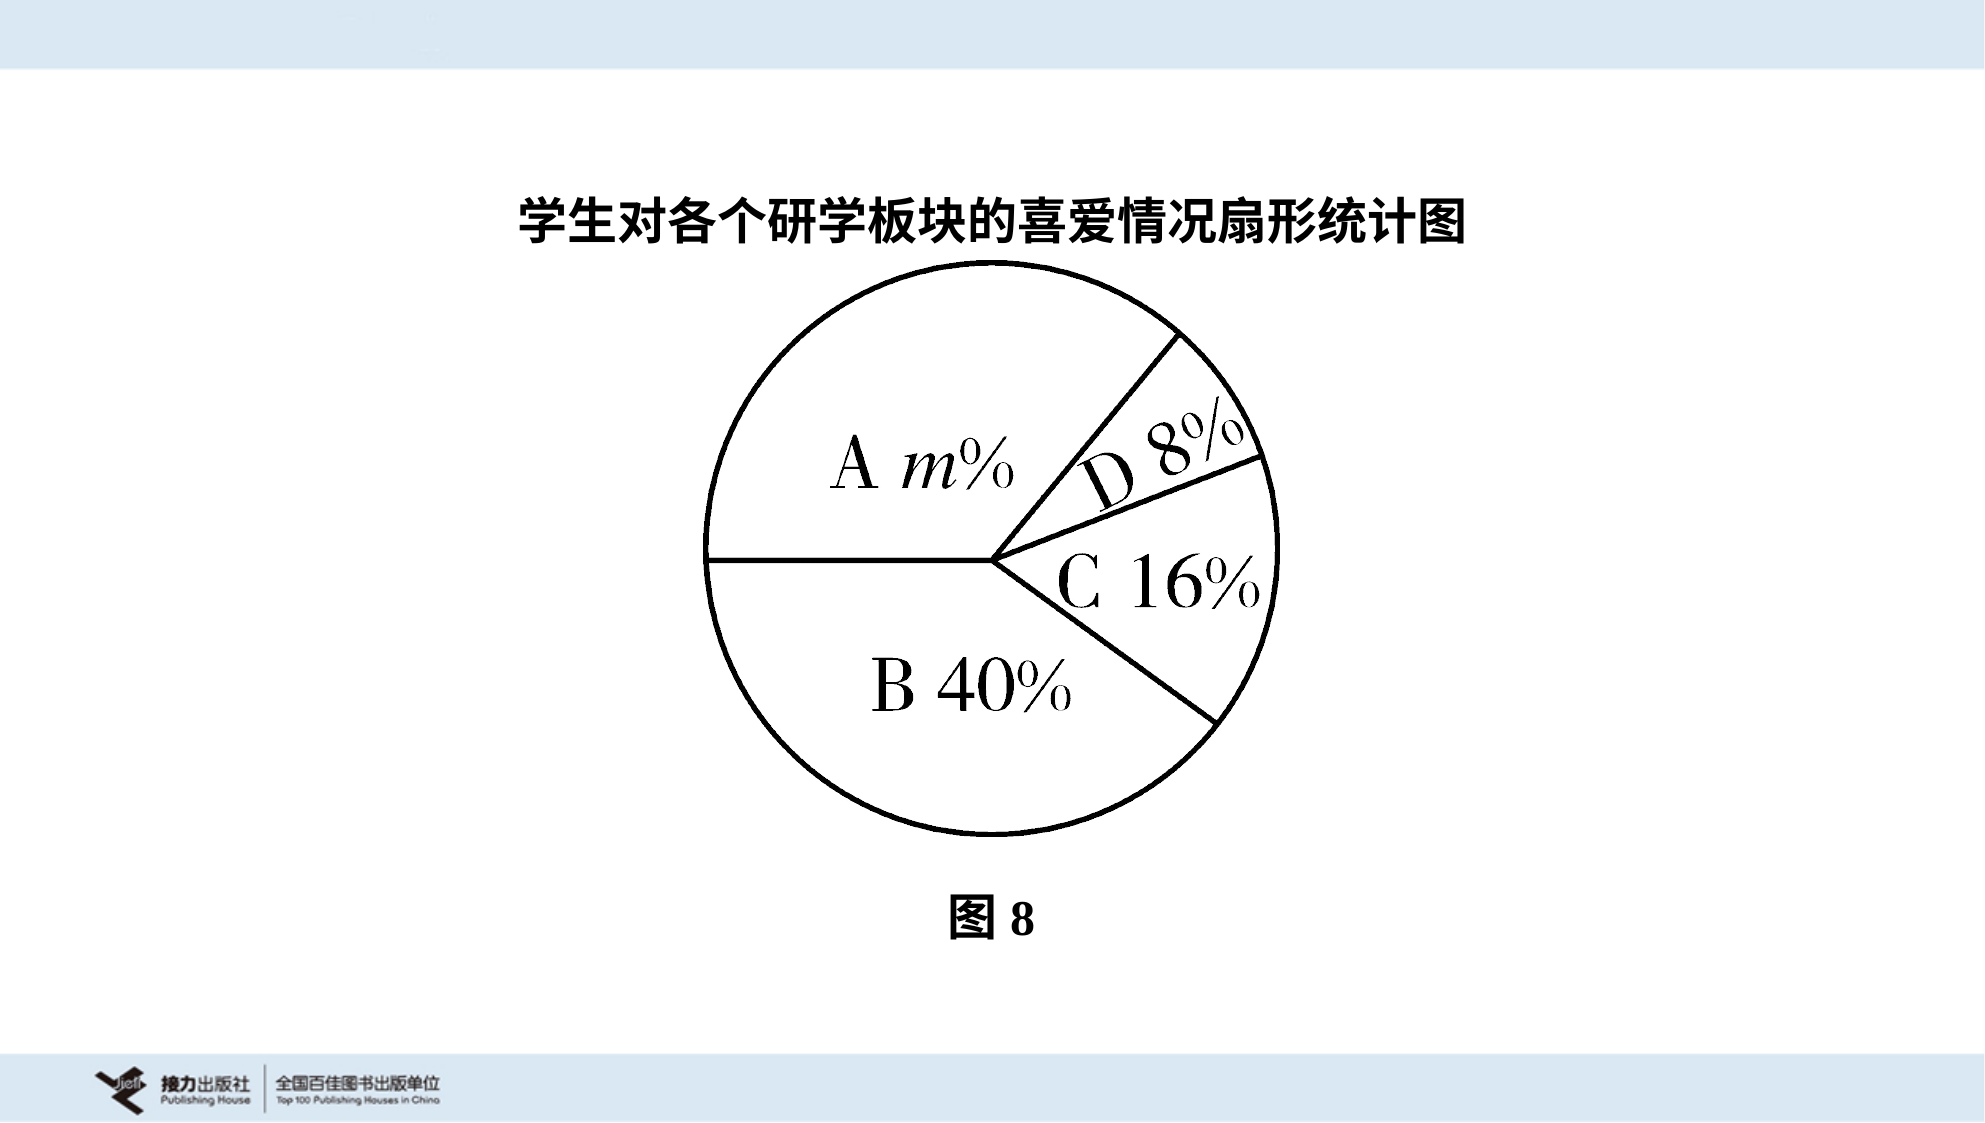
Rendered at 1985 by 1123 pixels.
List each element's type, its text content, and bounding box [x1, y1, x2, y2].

picture [0, 0, 1985, 1122]
text_box 图8 [948, 857, 1035, 1005]
text_box 学生对各个研学板块的喜爱情况扇形统计图 [94, 162, 1892, 250]
